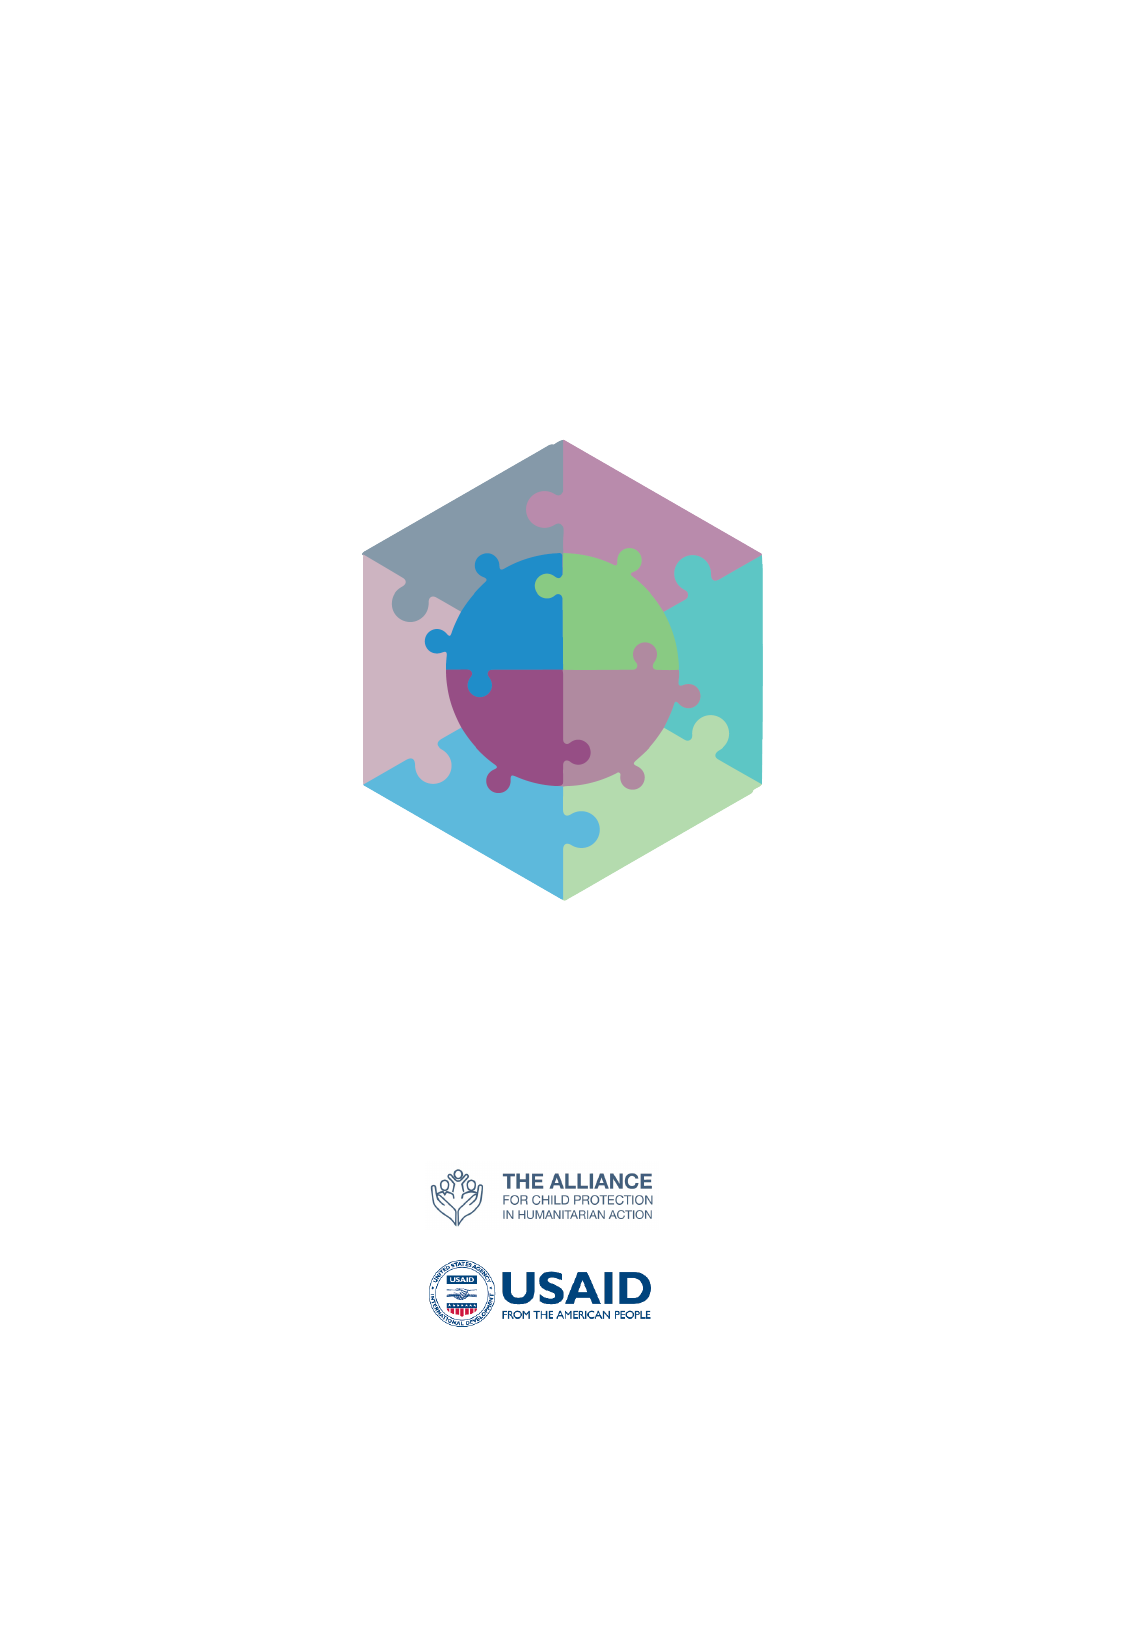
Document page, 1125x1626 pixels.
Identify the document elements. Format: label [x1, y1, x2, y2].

picture [362, 439, 763, 901]
text_box [397, 1160, 682, 1350]
